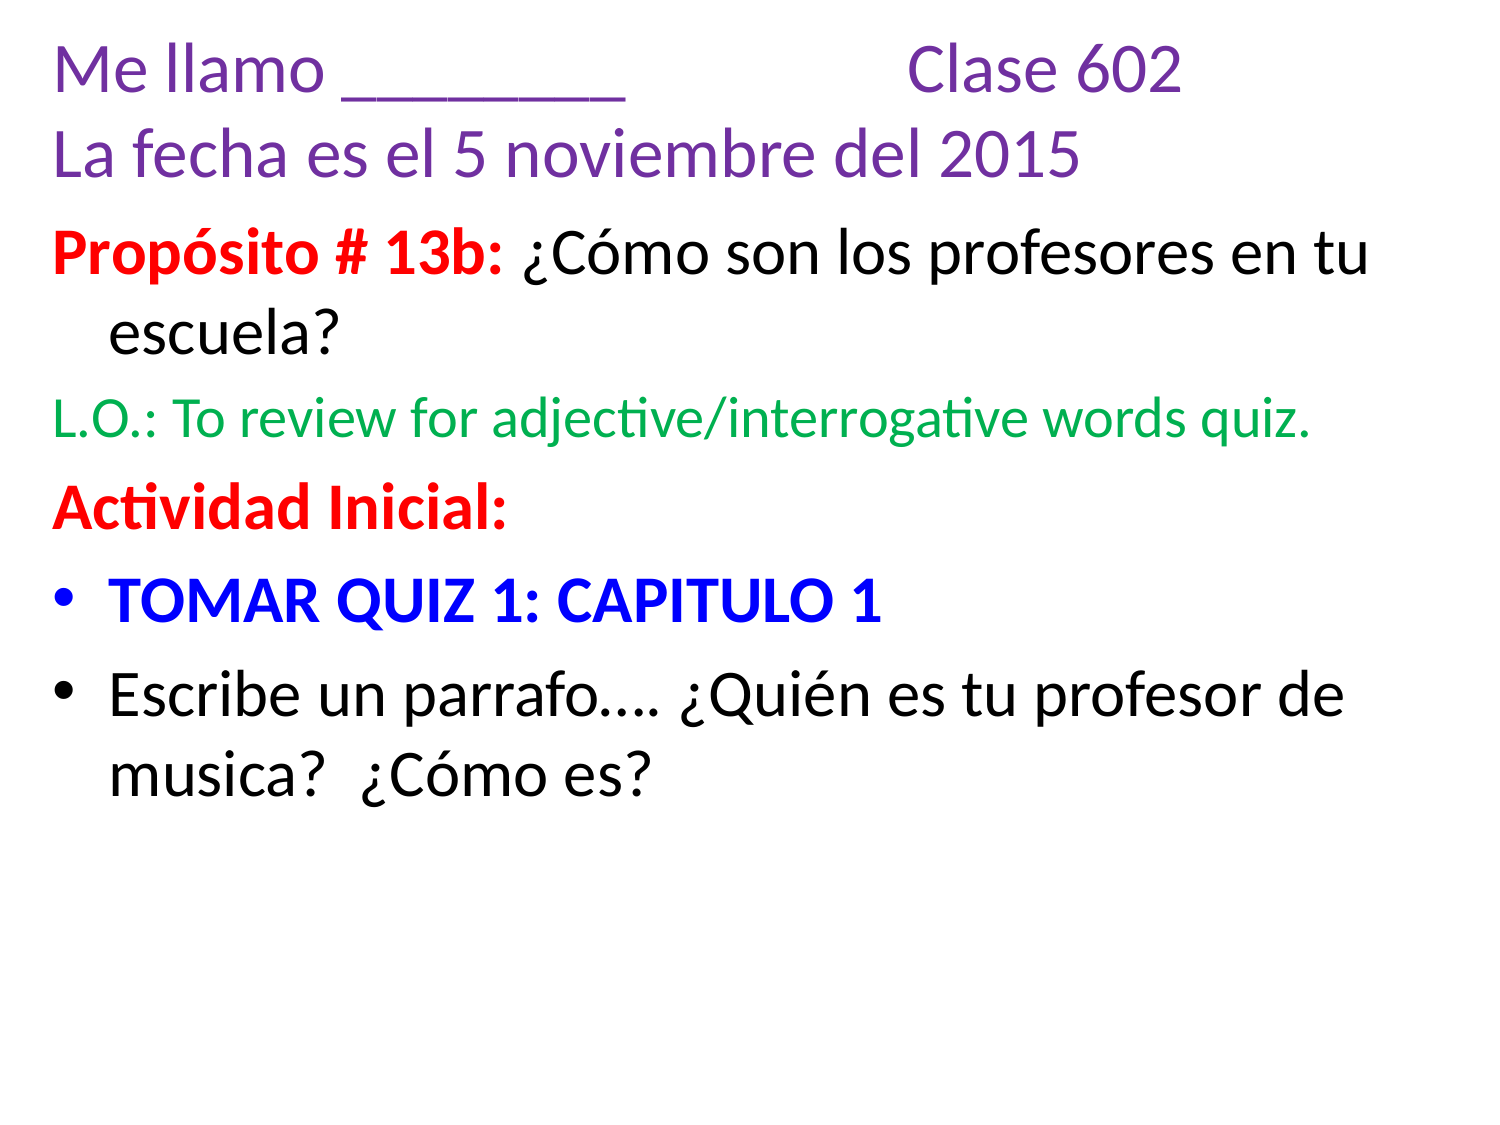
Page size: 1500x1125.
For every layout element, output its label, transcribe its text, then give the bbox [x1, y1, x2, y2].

list Propósito # 13b: ¿Cómo son los profesores en tu escuela? L.O.: To review for adjective/interrogative words quiz. Actividad Inicial: TOMAR QUIZ 1: CAPITULO 1 Escribe un parrafo…. ¿Quién es tu profesor de musica? ¿Cómo es? [37, 200, 1463, 943]
title Me llamo ________ Clase 602 La fecha es el 5 noviembre del 2015 [37, 12, 1500, 200]
